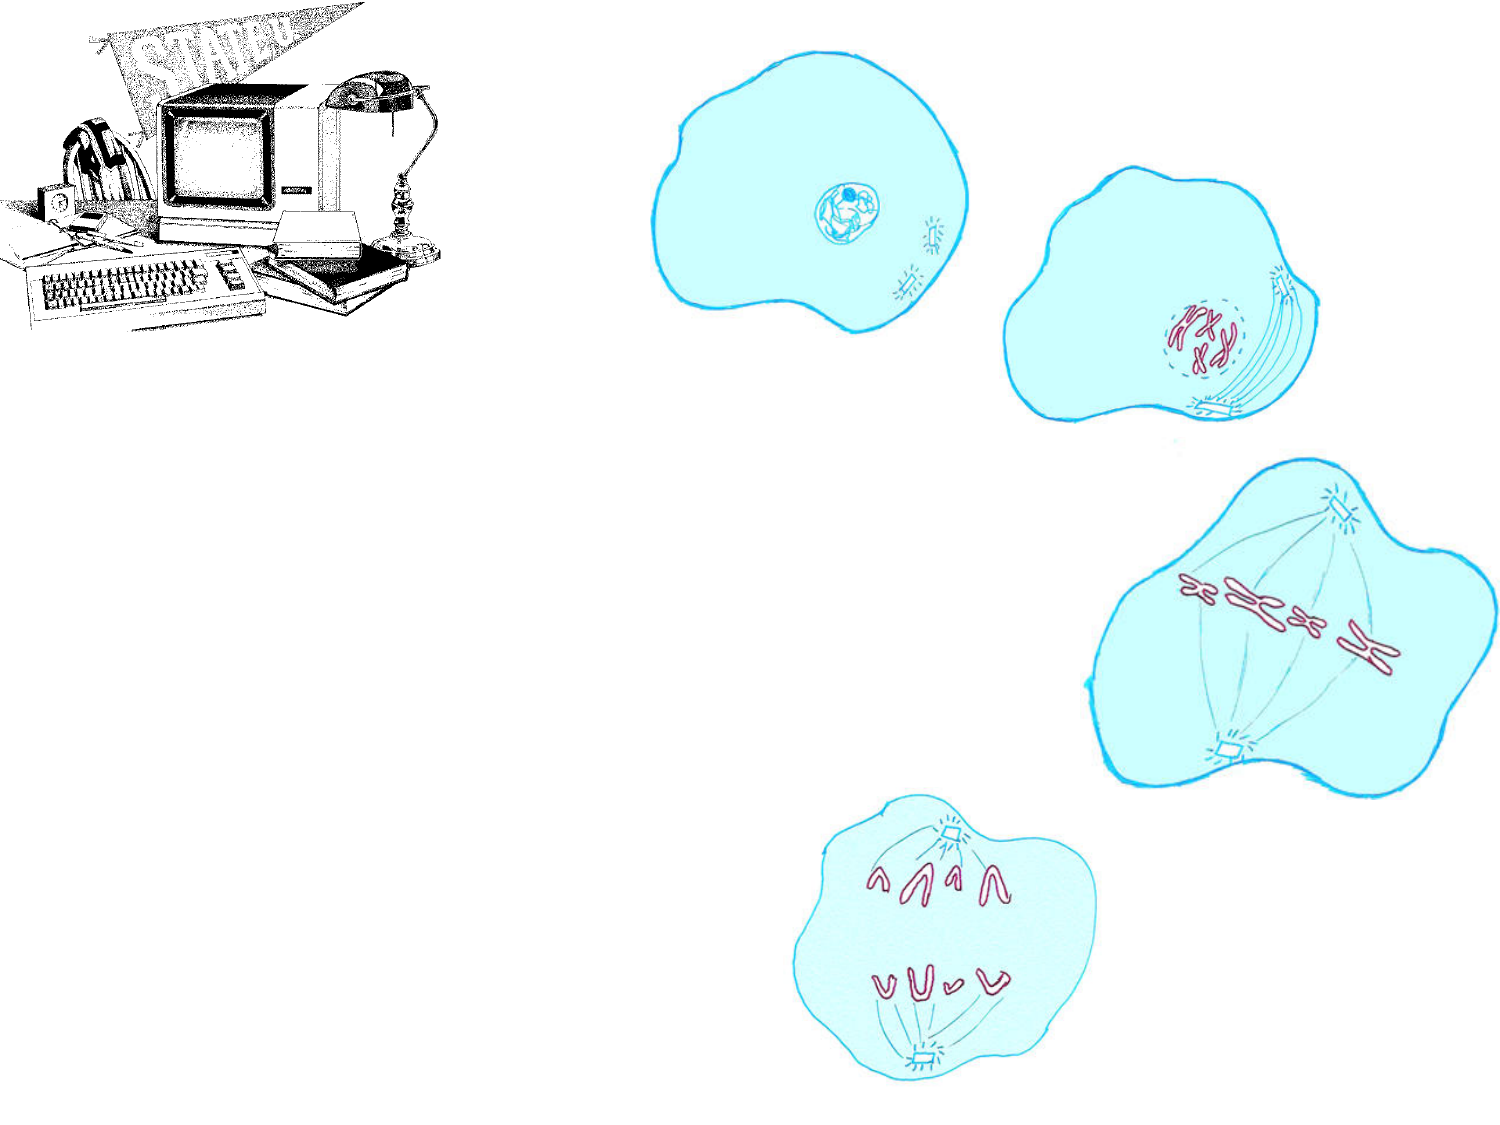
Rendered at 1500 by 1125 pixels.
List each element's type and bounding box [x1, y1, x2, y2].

picture [649, 49, 973, 338]
picture [774, 437, 1500, 1090]
picture [0, 0, 450, 336]
picture [999, 162, 1323, 426]
